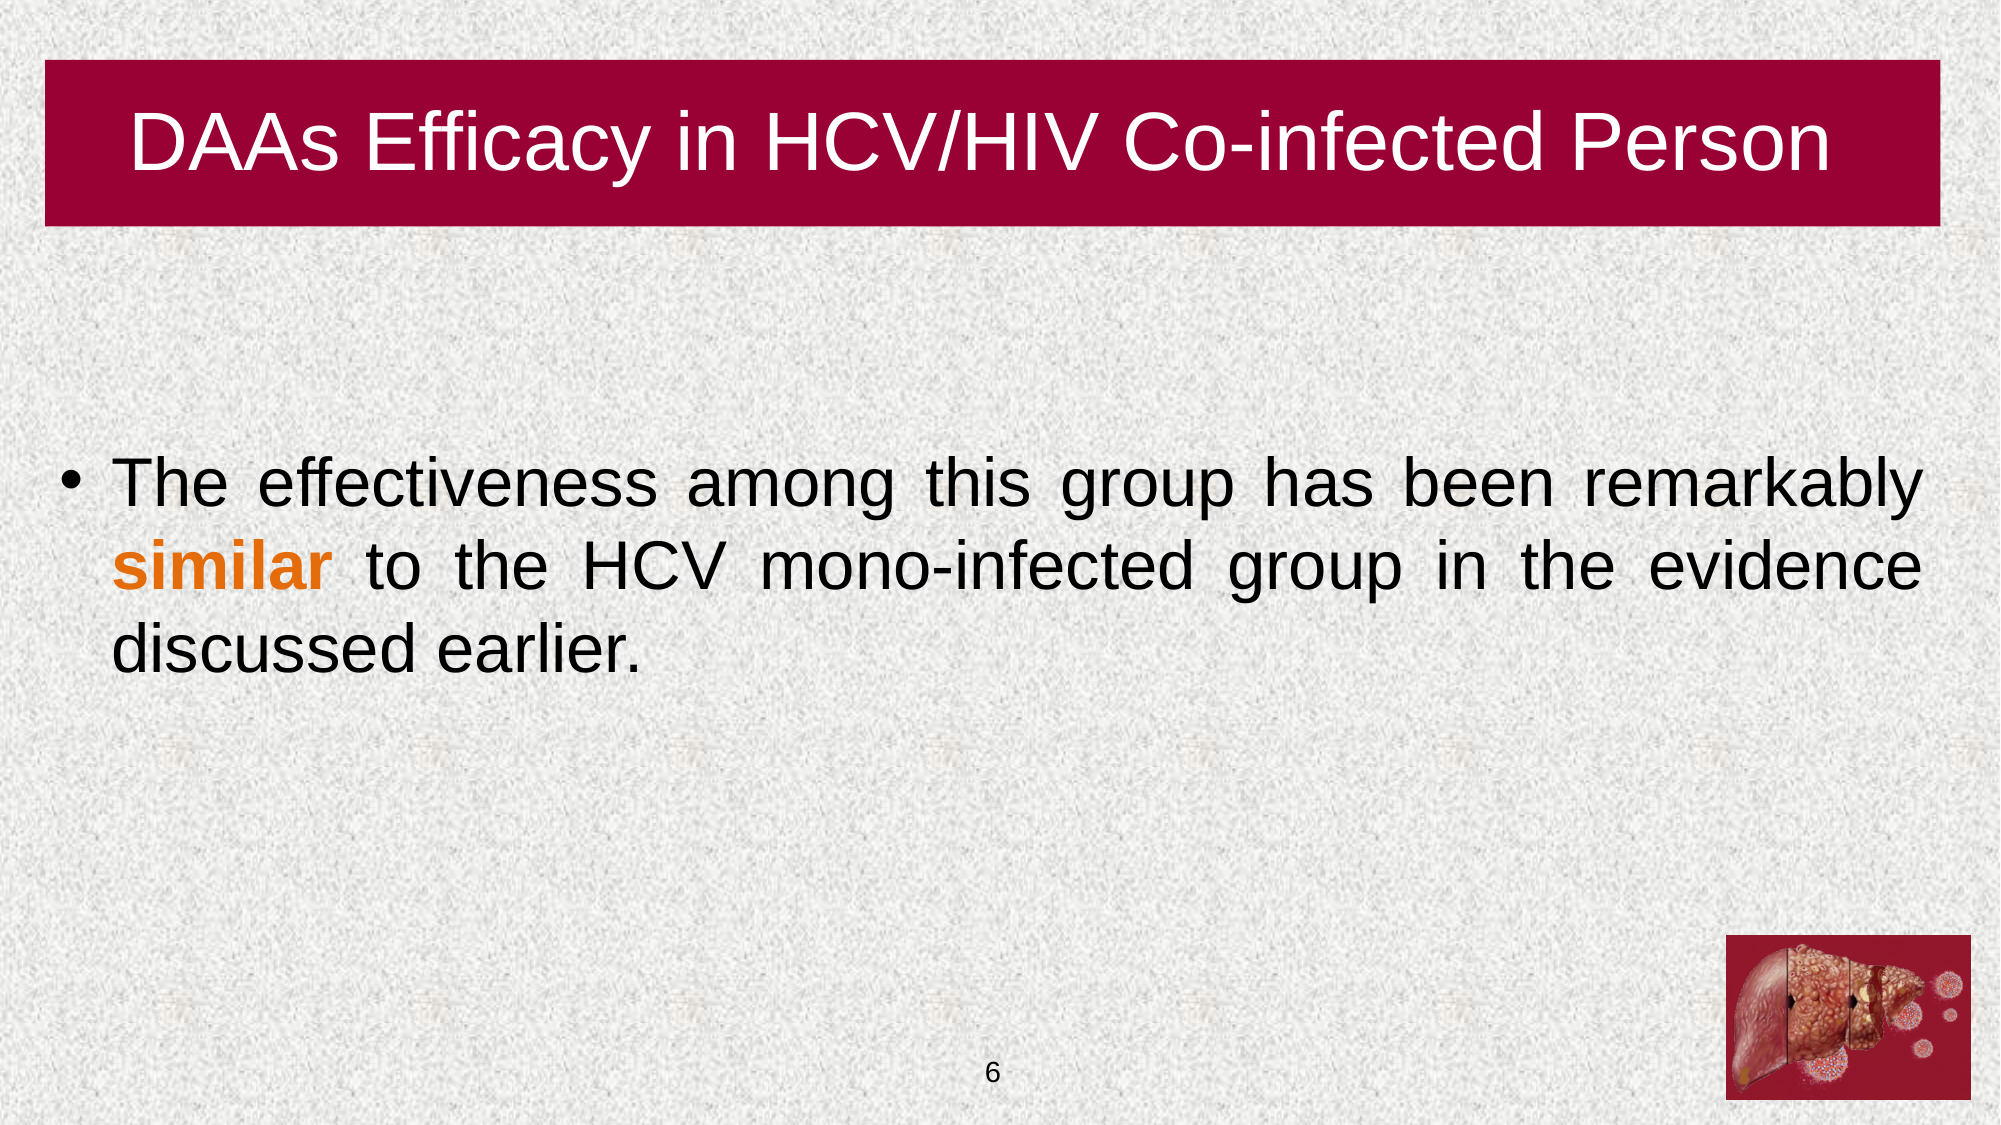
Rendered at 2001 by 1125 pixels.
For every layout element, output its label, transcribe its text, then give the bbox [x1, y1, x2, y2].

picture [0, 0, 2001, 1125]
text_box 6 [759, 1040, 1227, 1101]
list The effectiveness among this group has been remarkably similar to the HCV mono-infected group in the evidence discussed earlier. [44, 430, 1940, 695]
text_box DAAs Efficacy in HCV/HIV Co-infected Person [45, 59, 1941, 227]
